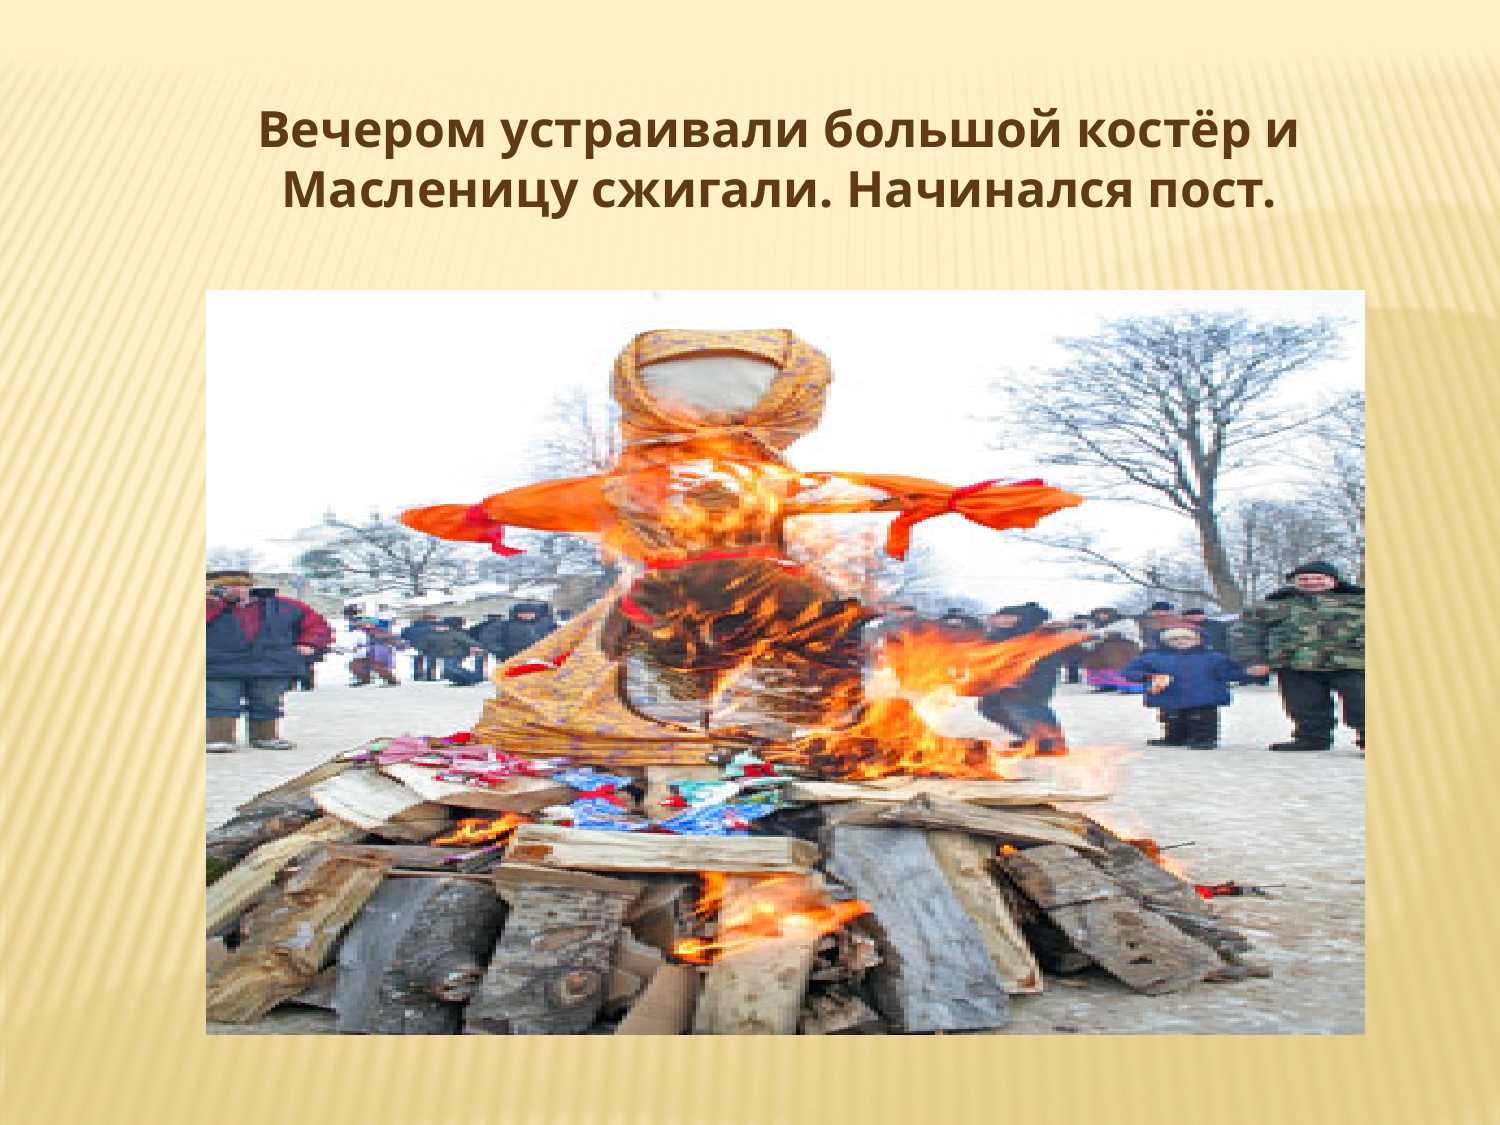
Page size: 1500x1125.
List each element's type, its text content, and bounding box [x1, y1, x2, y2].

picture [206, 290, 1365, 1036]
text_box Вечером устраивали большой костёр и Масленицу сжигали. Начинался пост. [135, 90, 1424, 355]
